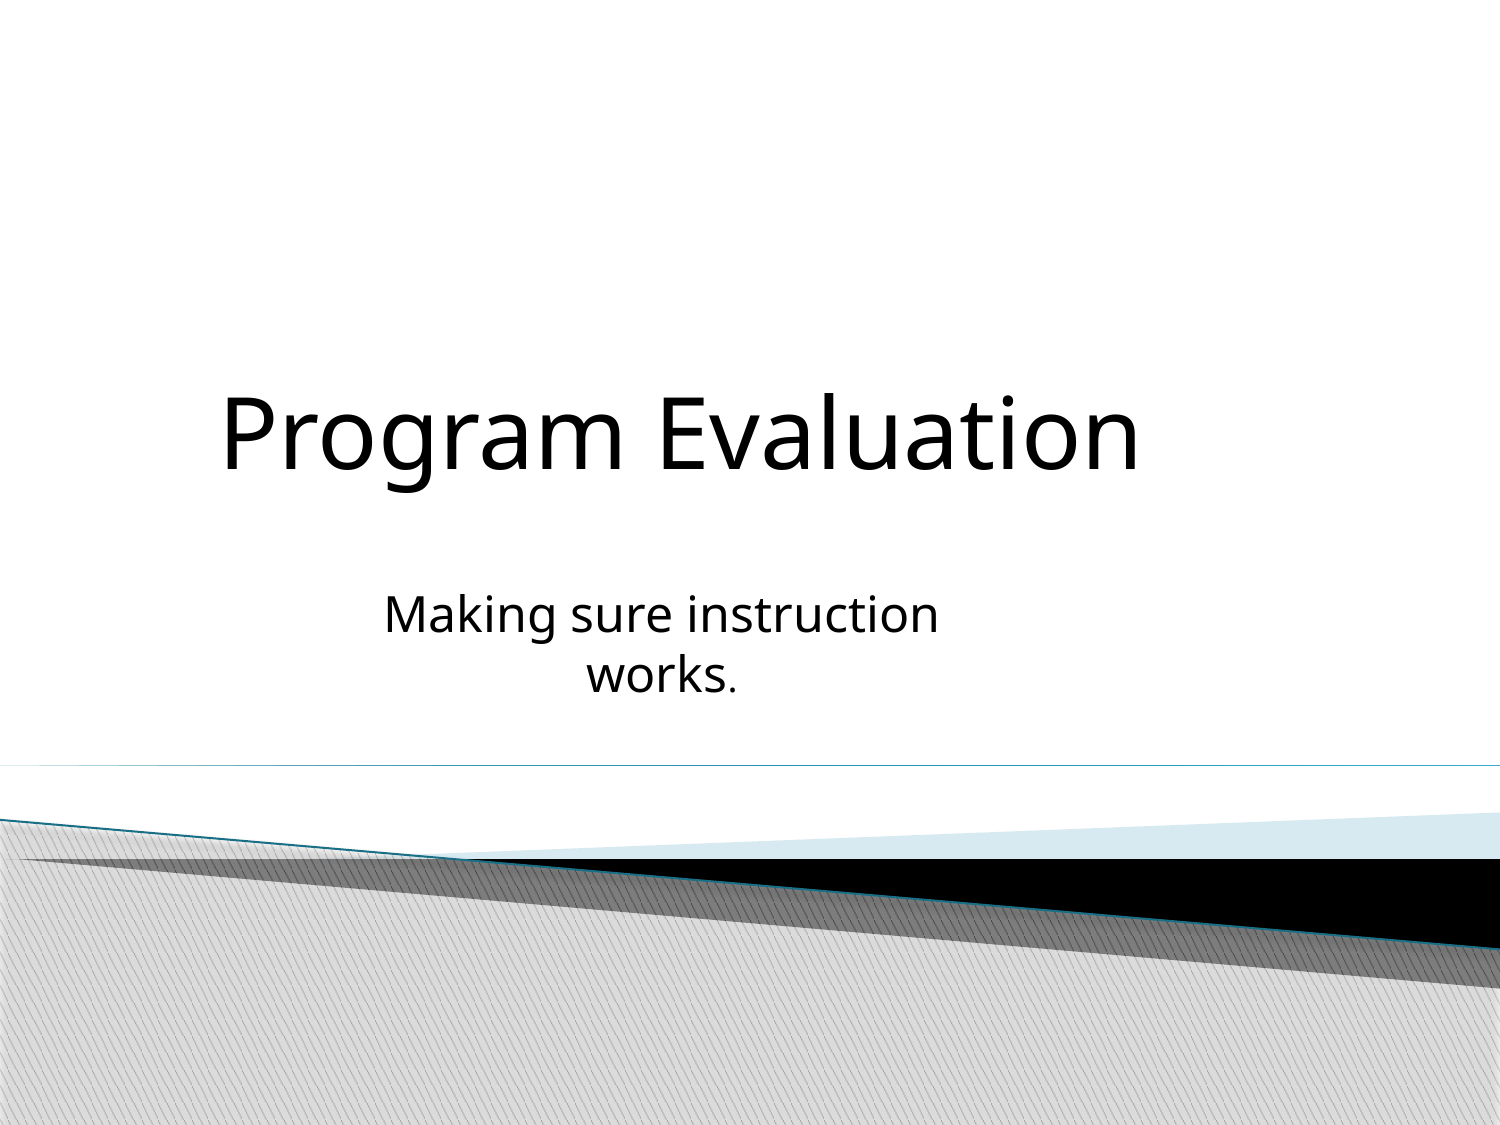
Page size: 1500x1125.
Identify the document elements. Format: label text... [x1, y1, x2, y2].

text_box Making sure instruction works. [300, 574, 1024, 710]
text_box Program Evaluation [162, 362, 1200, 498]
picture [5, 859, 1500, 989]
